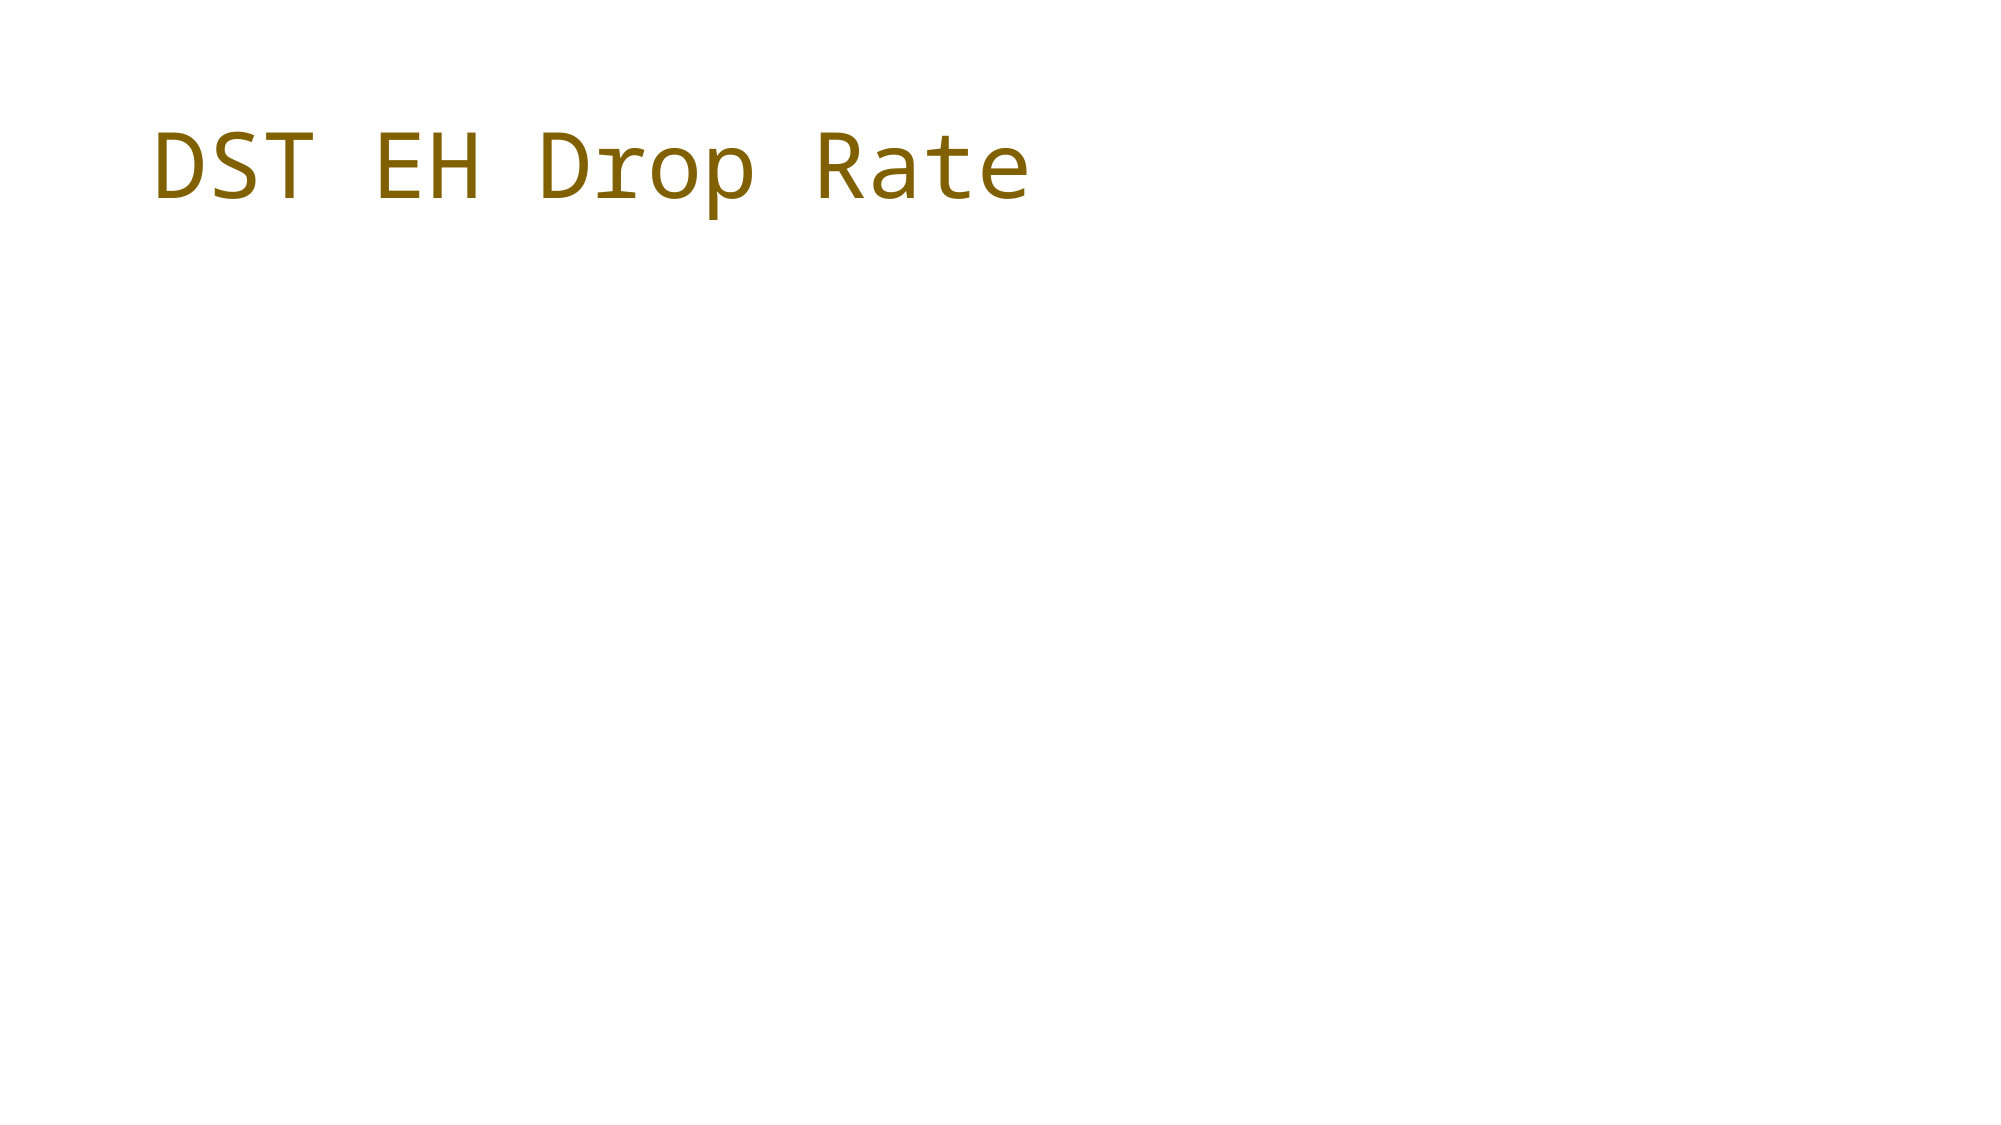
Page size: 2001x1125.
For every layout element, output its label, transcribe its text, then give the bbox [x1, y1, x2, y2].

title DST EH Drop Rate [137, 59, 1863, 278]
